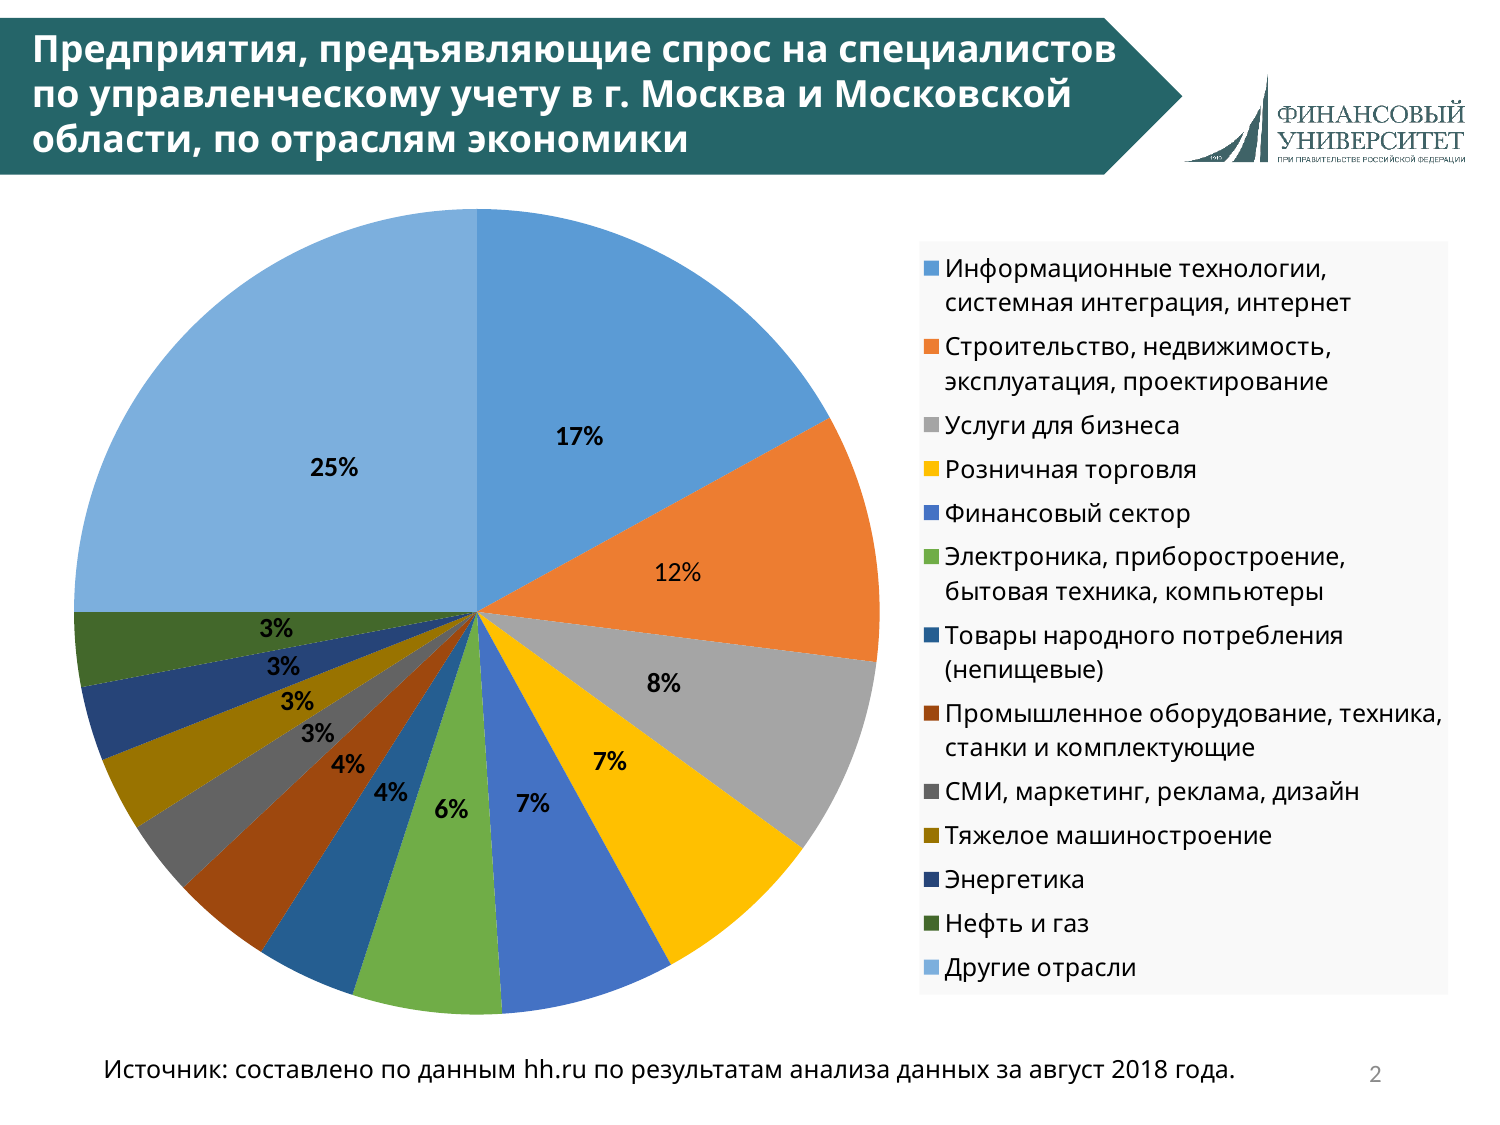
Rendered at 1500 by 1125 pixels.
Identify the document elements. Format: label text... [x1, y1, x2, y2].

picture [1182, 70, 1466, 171]
text_box Источник: составлено по данным hh.ru по результатам анализа данных за август 2018 года. [0, 1046, 1364, 1091]
text_box Предприятия, предъявляющие спрос на специалистов по управленческому учету в г. Москва и Московской области, по отраслям экономики [17, 17, 1137, 168]
text_box [1137, 49, 1182, 144]
slide_number 2 [1059, 1042, 1397, 1103]
chart [36, 192, 1466, 1032]
text_box [0, 16, 1113, 176]
